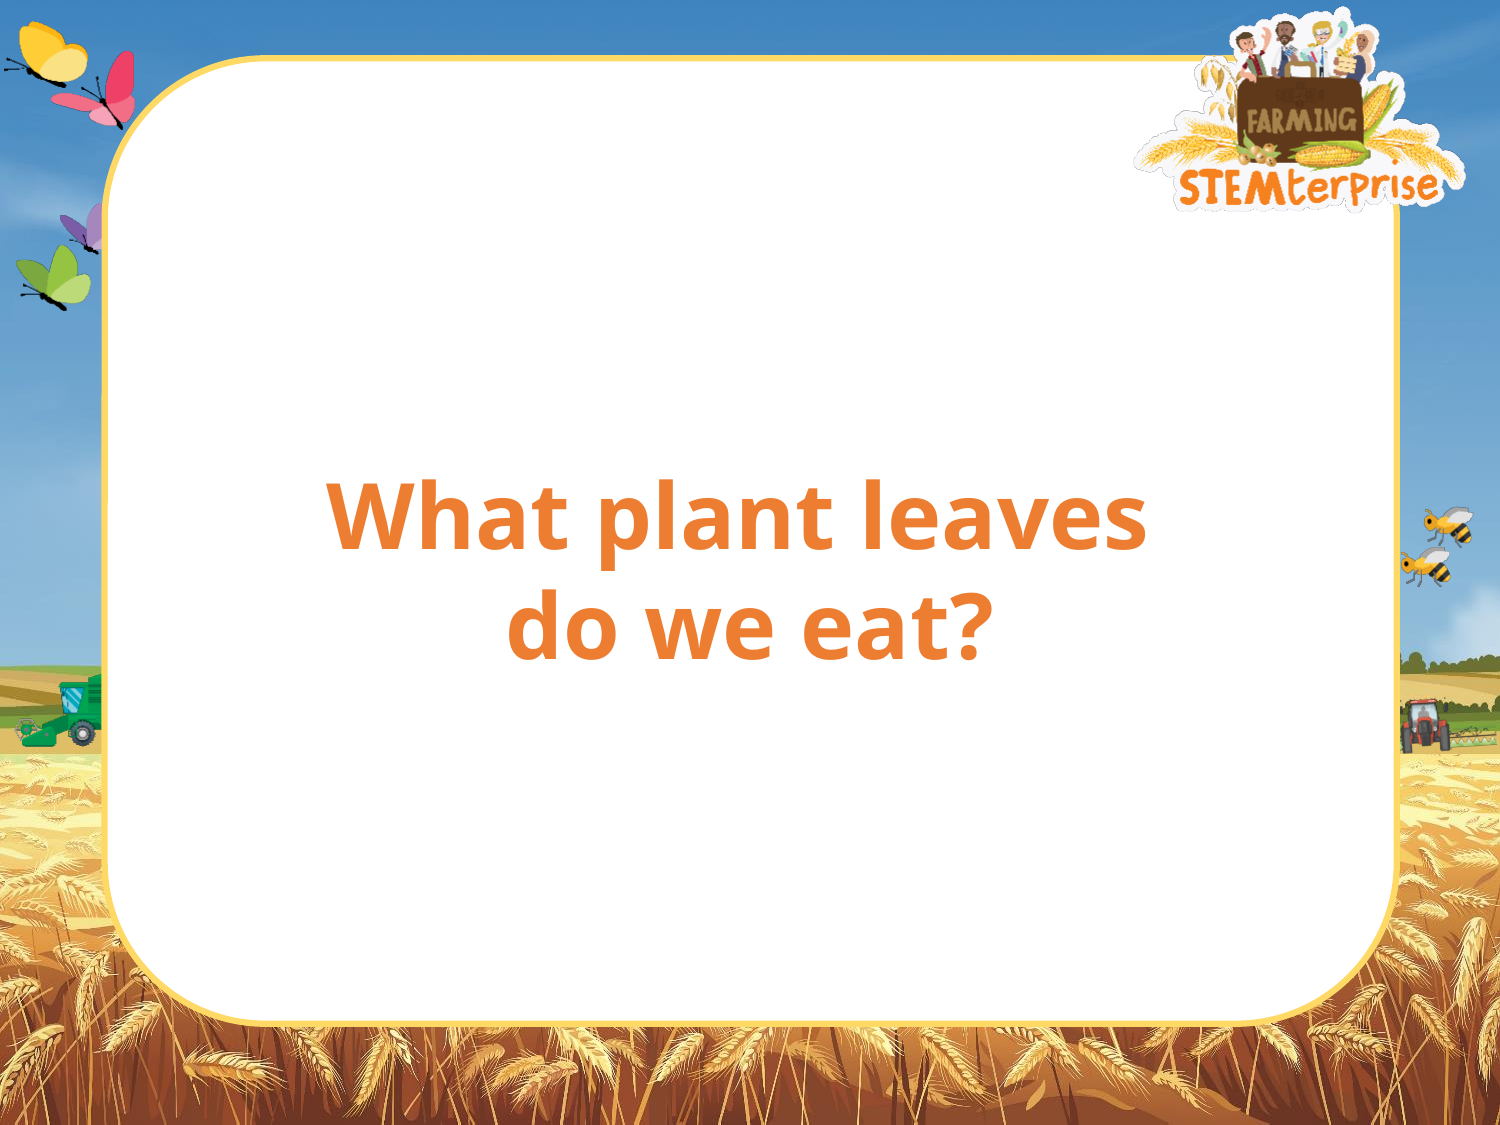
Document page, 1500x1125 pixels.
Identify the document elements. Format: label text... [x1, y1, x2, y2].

picture [0, 0, 1500, 1125]
list What plant leaves do we eat? [129, 315, 1371, 1085]
